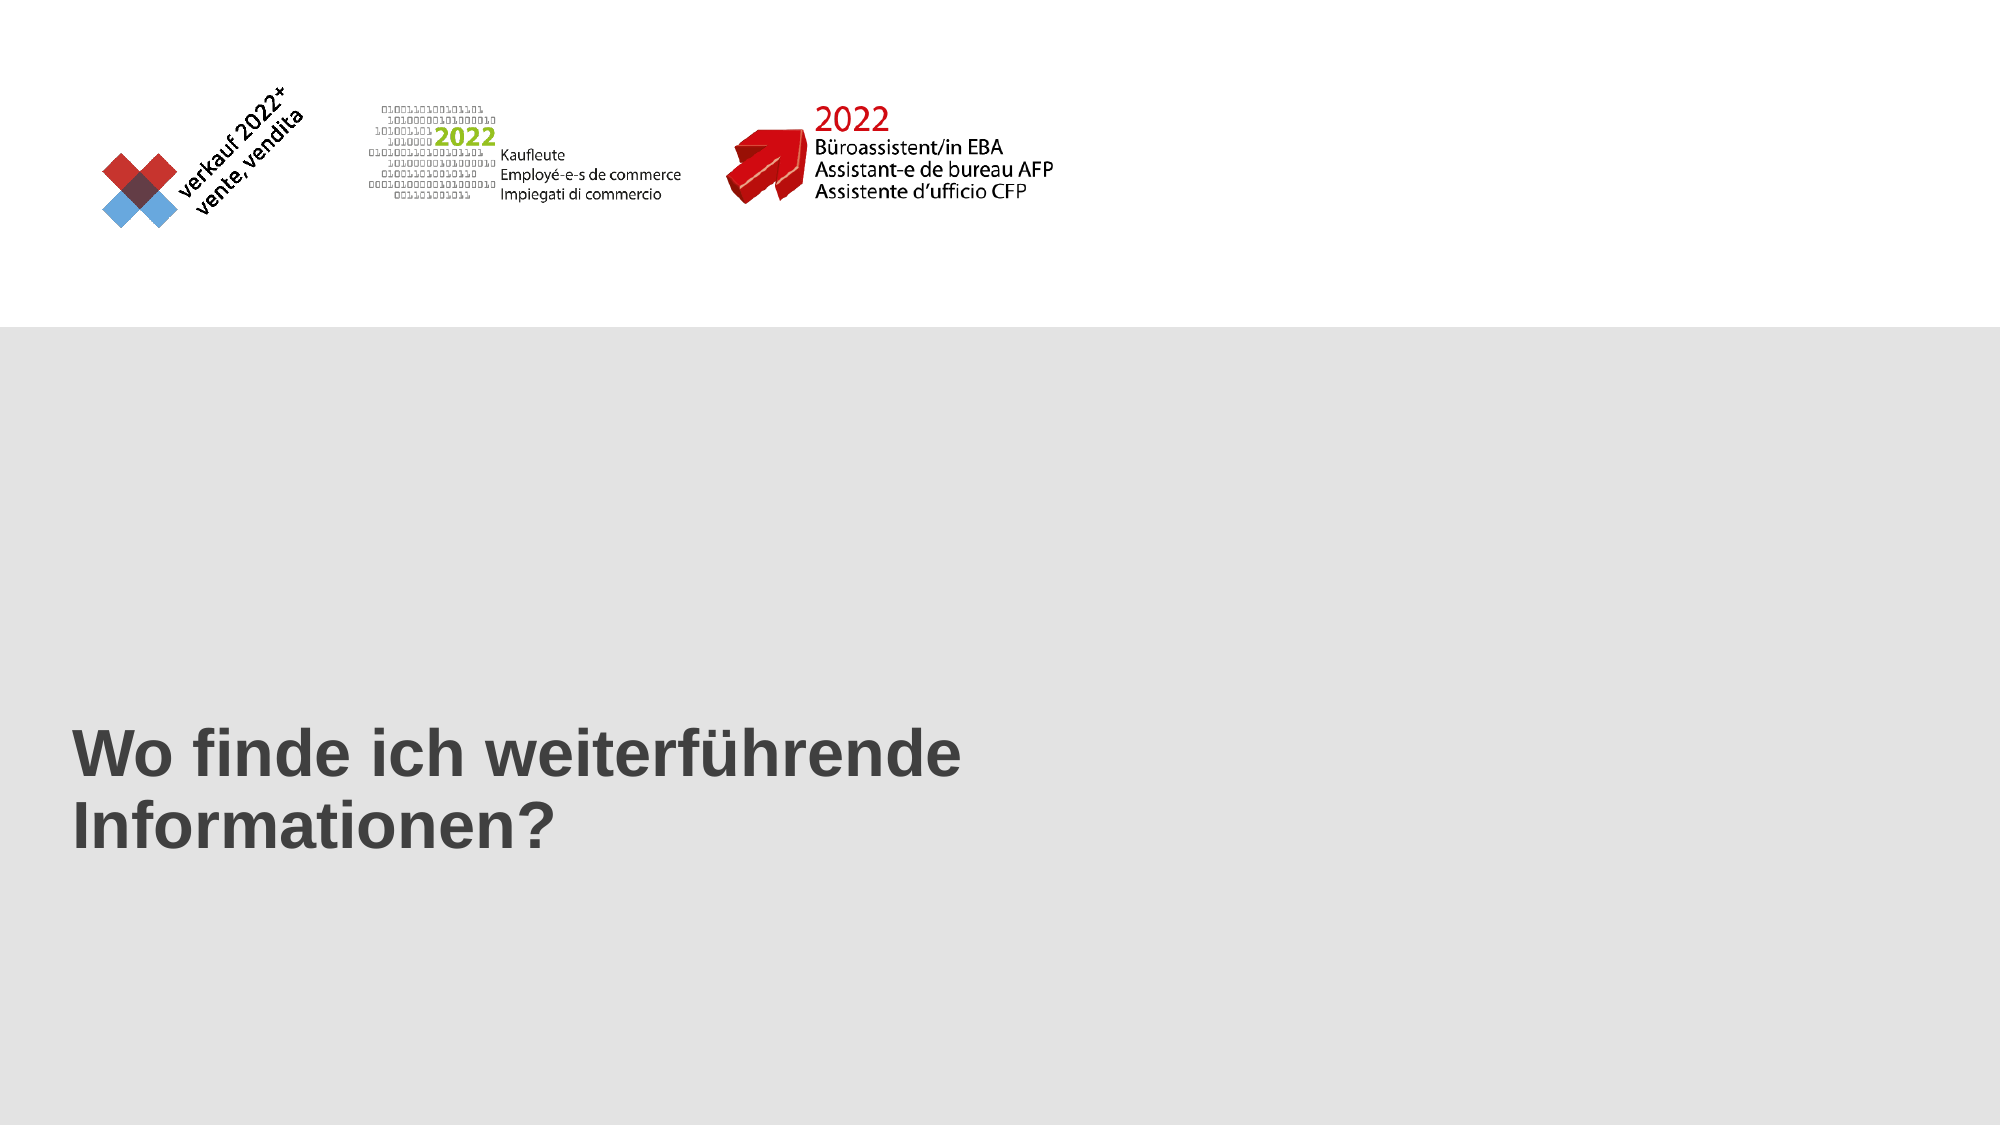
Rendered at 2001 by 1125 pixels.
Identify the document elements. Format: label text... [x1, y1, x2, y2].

picture [726, 106, 1053, 204]
picture [102, 87, 303, 228]
title Wo finde ich weiterführende Informationen? [72, 655, 1082, 864]
picture [369, 106, 681, 204]
